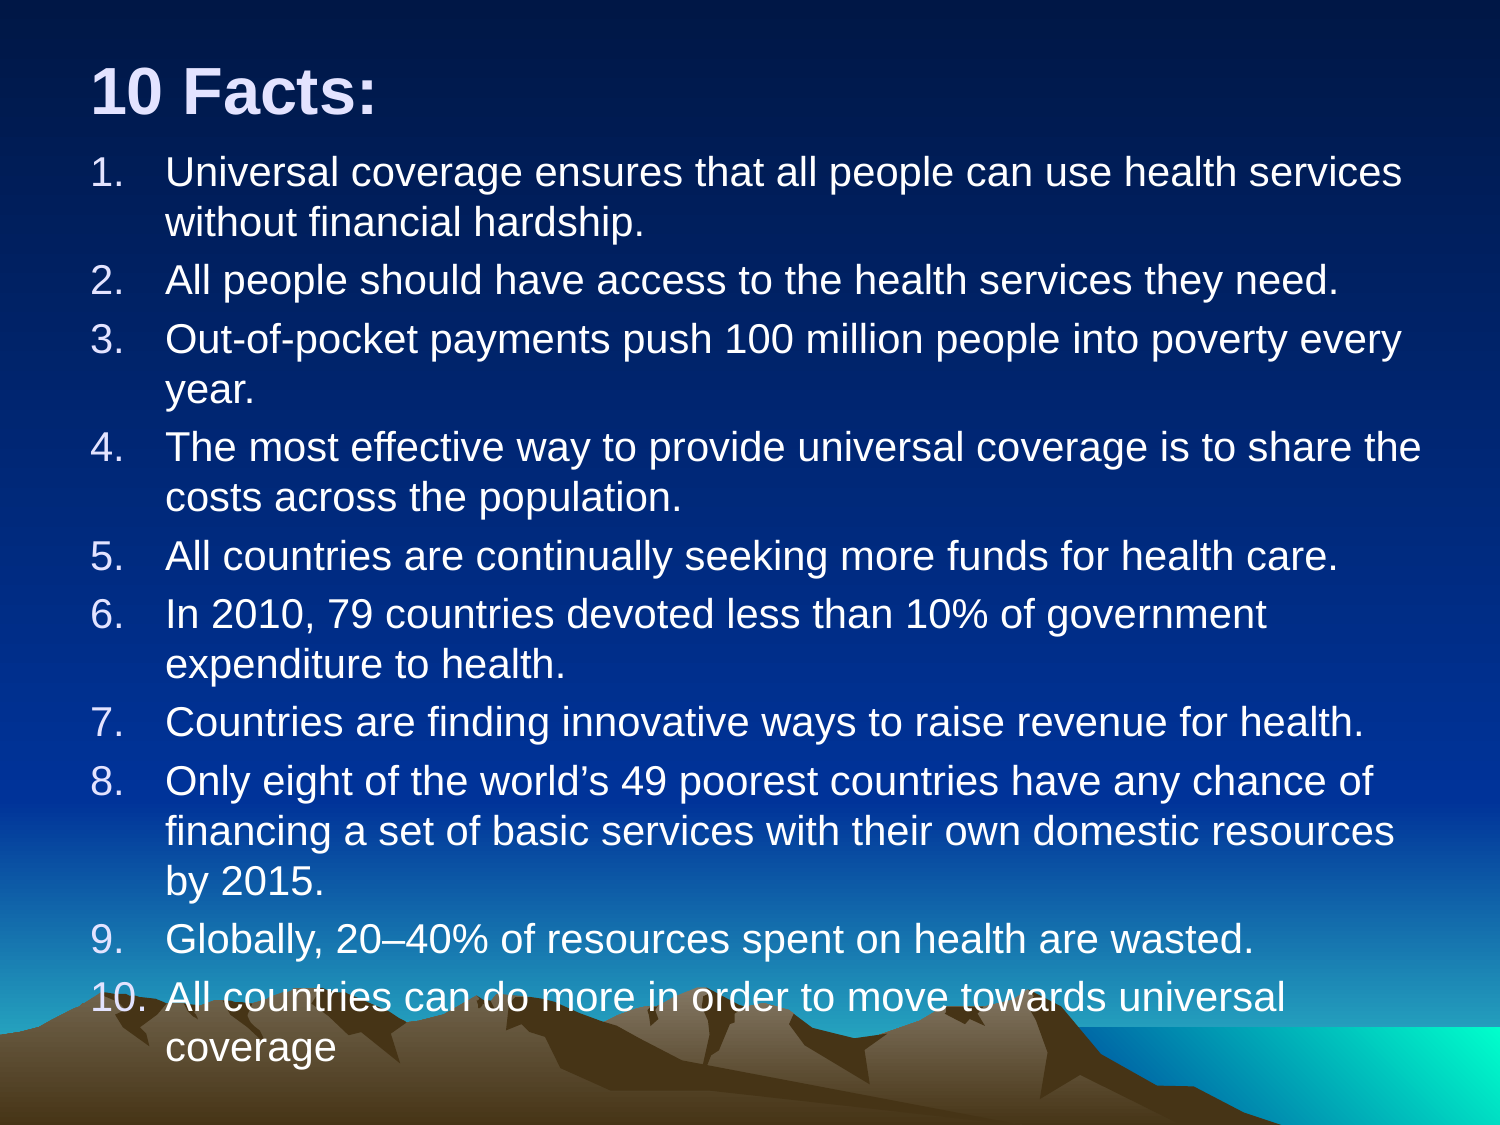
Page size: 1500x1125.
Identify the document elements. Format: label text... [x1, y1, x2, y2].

list Universal coverage ensures that all people can use health services without financial hardship. All people should have access to the health services they need. Out-of-pocket payments push 100 million people into poverty every year. The most effective way to provide universal coverage is to share the costs across the population. All countries are continually seeking more funds for health care. In 2010, 79 countries devoted less than 10% of government expenditure to health. Countries are finding innovative ways to raise revenue for health. Only eight of the world’s 49 poorest countries have any chance of financing a set of basic services with their own domestic resources by 2015. Globally, 20–40% of resources spent on health are wasted. All countries can do more in order to move towards universal coverage [74, 137, 1463, 1076]
title 10 Facts: [74, 37, 1426, 137]
